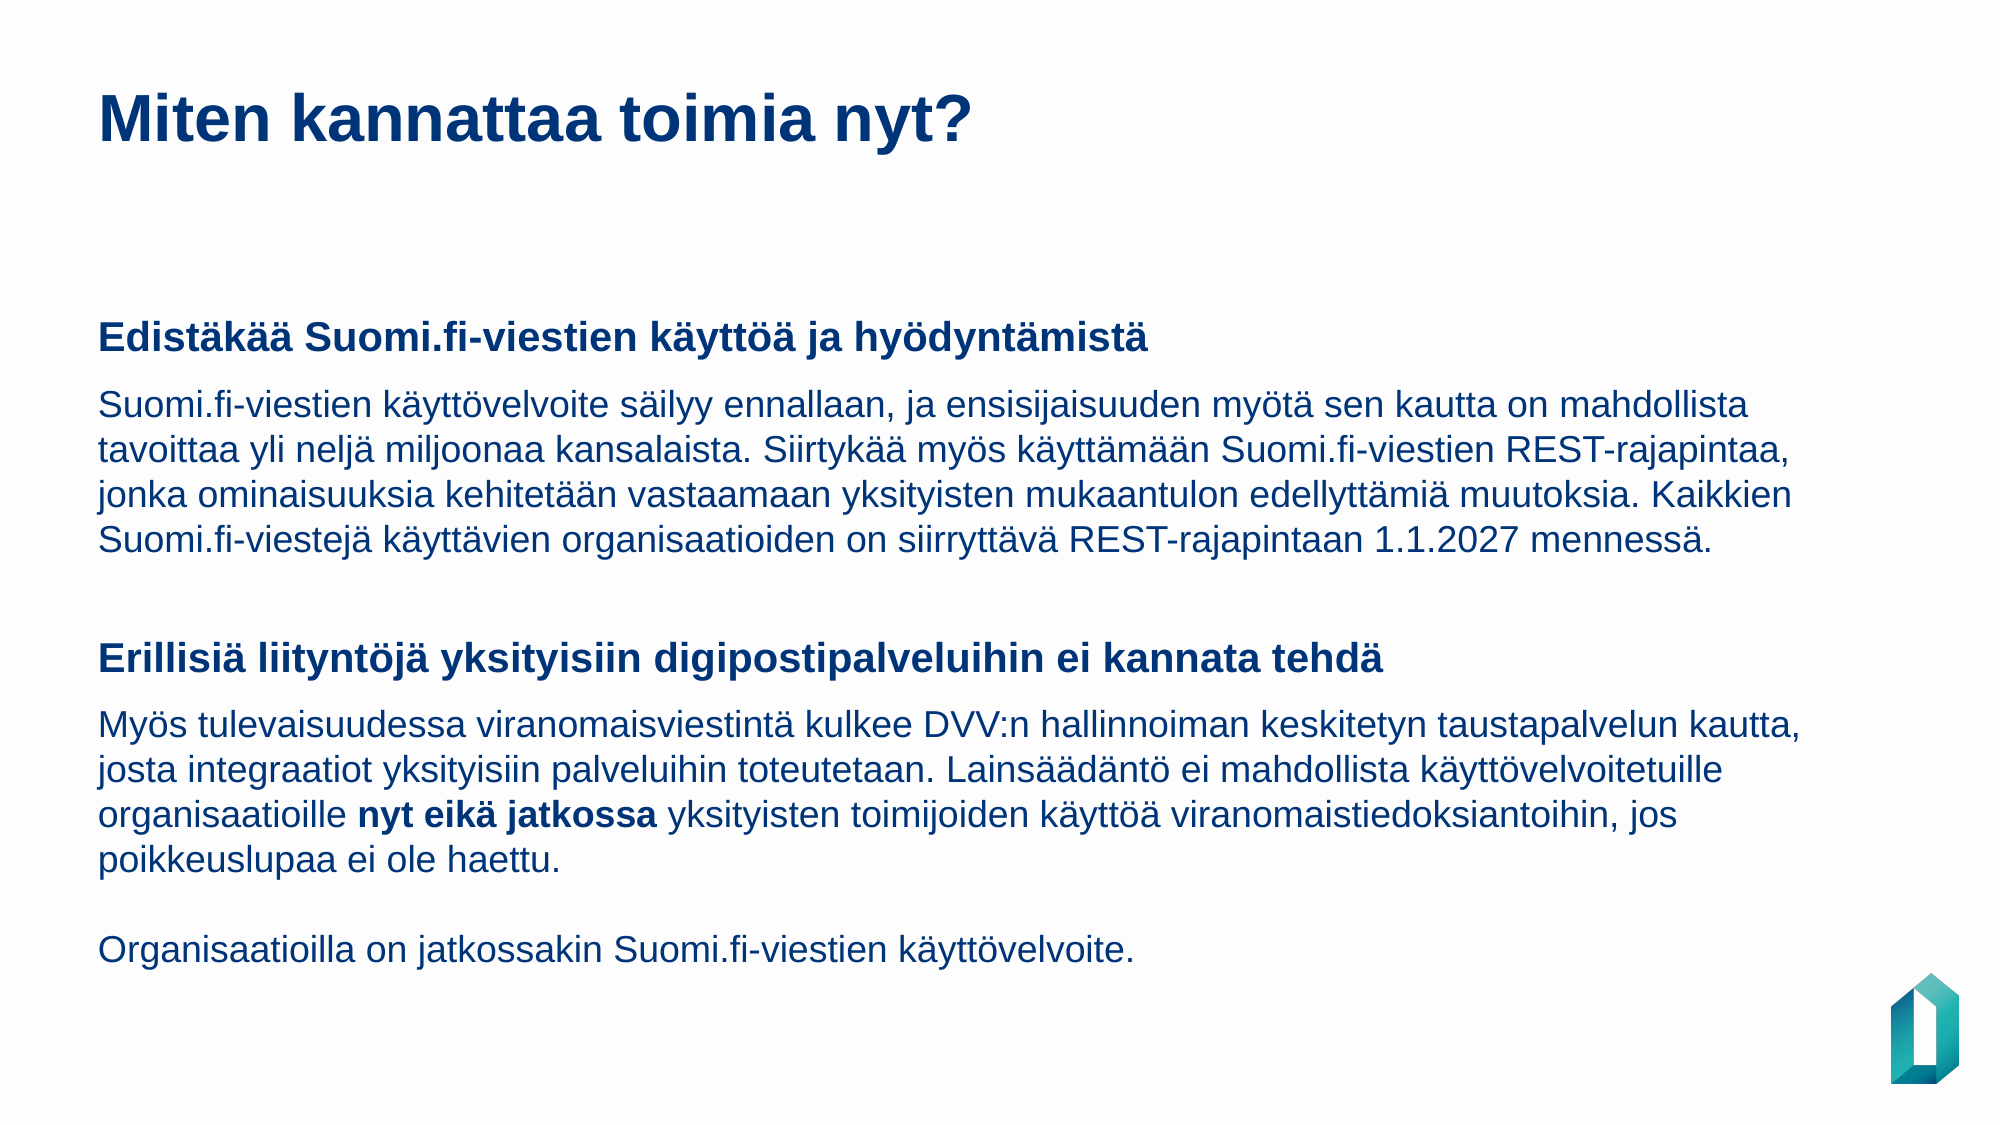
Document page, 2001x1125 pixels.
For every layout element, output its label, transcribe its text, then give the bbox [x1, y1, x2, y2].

text_box Edistäkää Suomi.fi-viestien käyttöä ja hyödyntämistä [83, 302, 1477, 372]
title Miten kannattaa toimia nyt? [83, 37, 1886, 163]
text_box Myös tulevaisuudessa viranomaisviestintä kulkee DVV:n hallinnoiman keskitetyn taustapalvelun kautta, josta integraatiot yksityisiin palveluihin toteutetaan. Lainsäädäntö ei mahdollista käyttövelvoitetuille organisaatioille nyt eikä jatkossa yksityisten toimijoiden käyttöä viranomaistiedoksiantoihin, jos poikkeuslupaa ei ole haettu. Organisaatioilla on jatkossakin Suomi.fi-viestien käyttövelvoite. [83, 693, 1838, 978]
text_box Suomi.fi-viestien käyttövelvoite säilyy ennallaan, ja ensisijaisuuden myötä sen kautta on mahdollista tavoittaa yli neljä miljoonaa kansalaista. Siirtykää myös käyttämään Suomi.fi-viestien REST-rajapintaa, jonka ominaisuuksia kehitetään vastaamaan yksityisten mukaantulon edellyttämiä muutoksia. Kaikkien Suomi.fi-viestejä käyttävien organisaatioiden on siirryttävä REST-rajapintaan 1.1.2027 mennessä. [83, 372, 1838, 567]
picture [1891, 973, 1959, 1084]
text_box Erillisiä liityntöjä yksityisiin digipostipalveluihin ei kannata tehdä [83, 623, 1477, 693]
